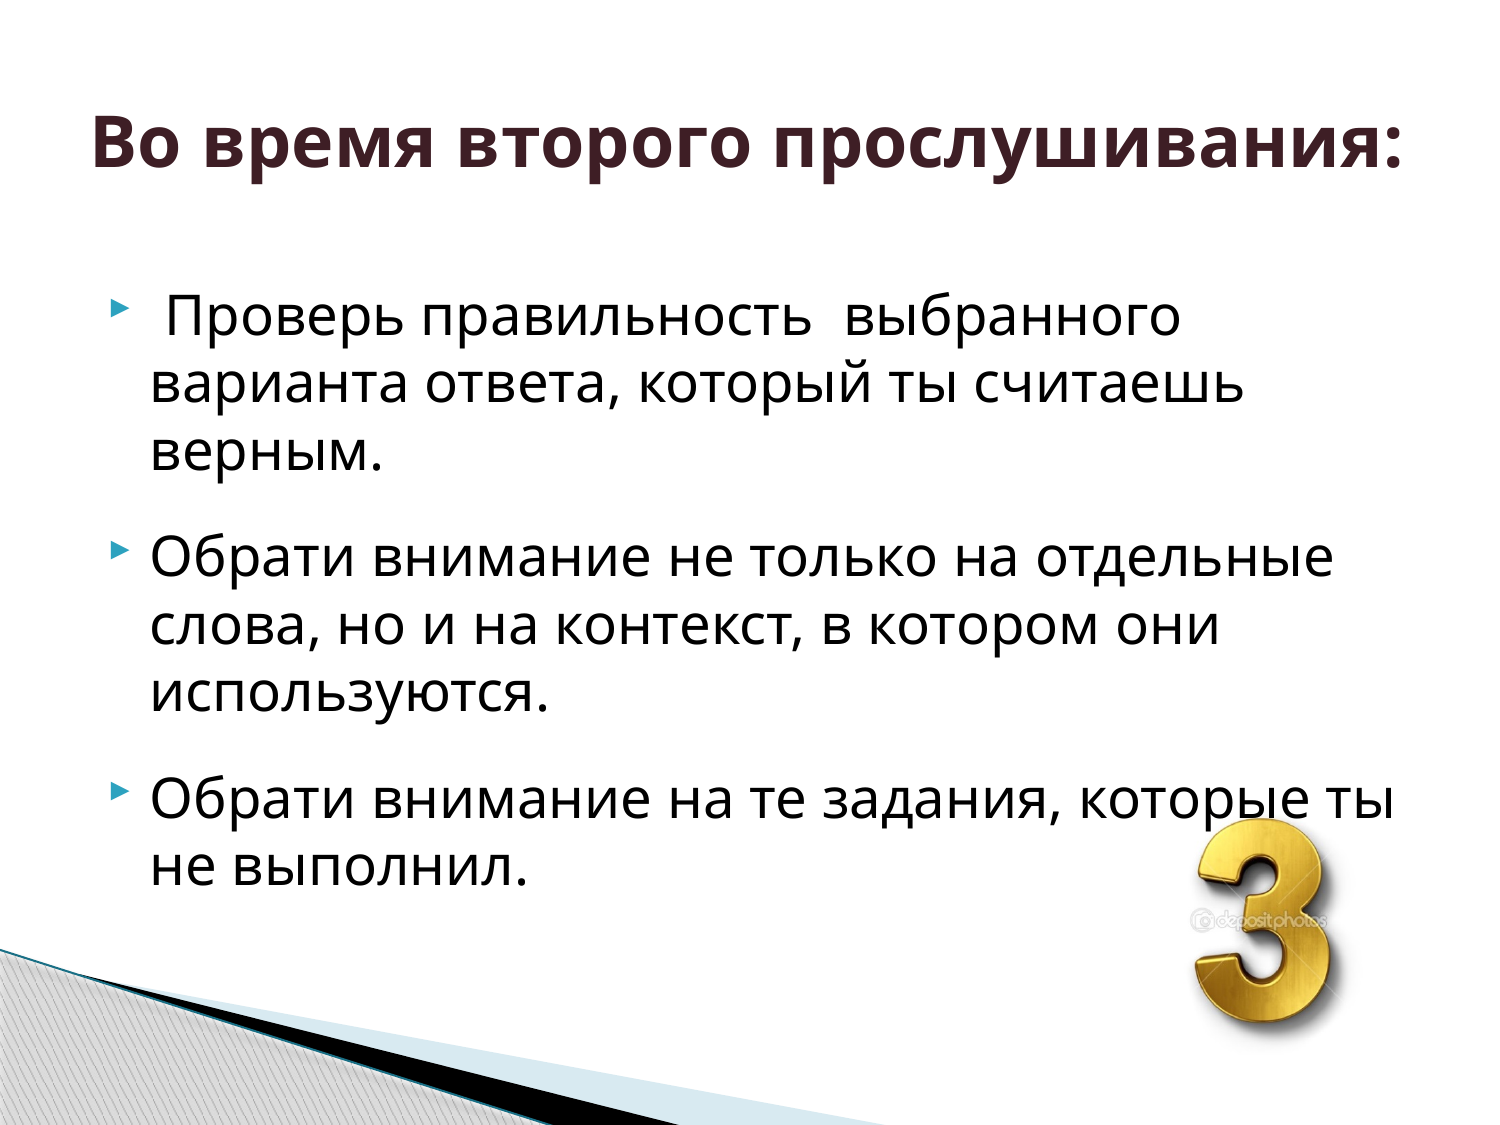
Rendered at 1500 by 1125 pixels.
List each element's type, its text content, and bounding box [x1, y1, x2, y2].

picture [1127, 786, 1397, 1056]
list Проверь правильность выбранного варианта ответа, который ты считаешь верным. Обрати внимание не только на отдельные слова, но и на контекст, в котором они используются. Обрати внимание на те задания, которые ты не выполнил. [75, 243, 1425, 986]
title Во время второго прослушивания: [75, 45, 1425, 233]
